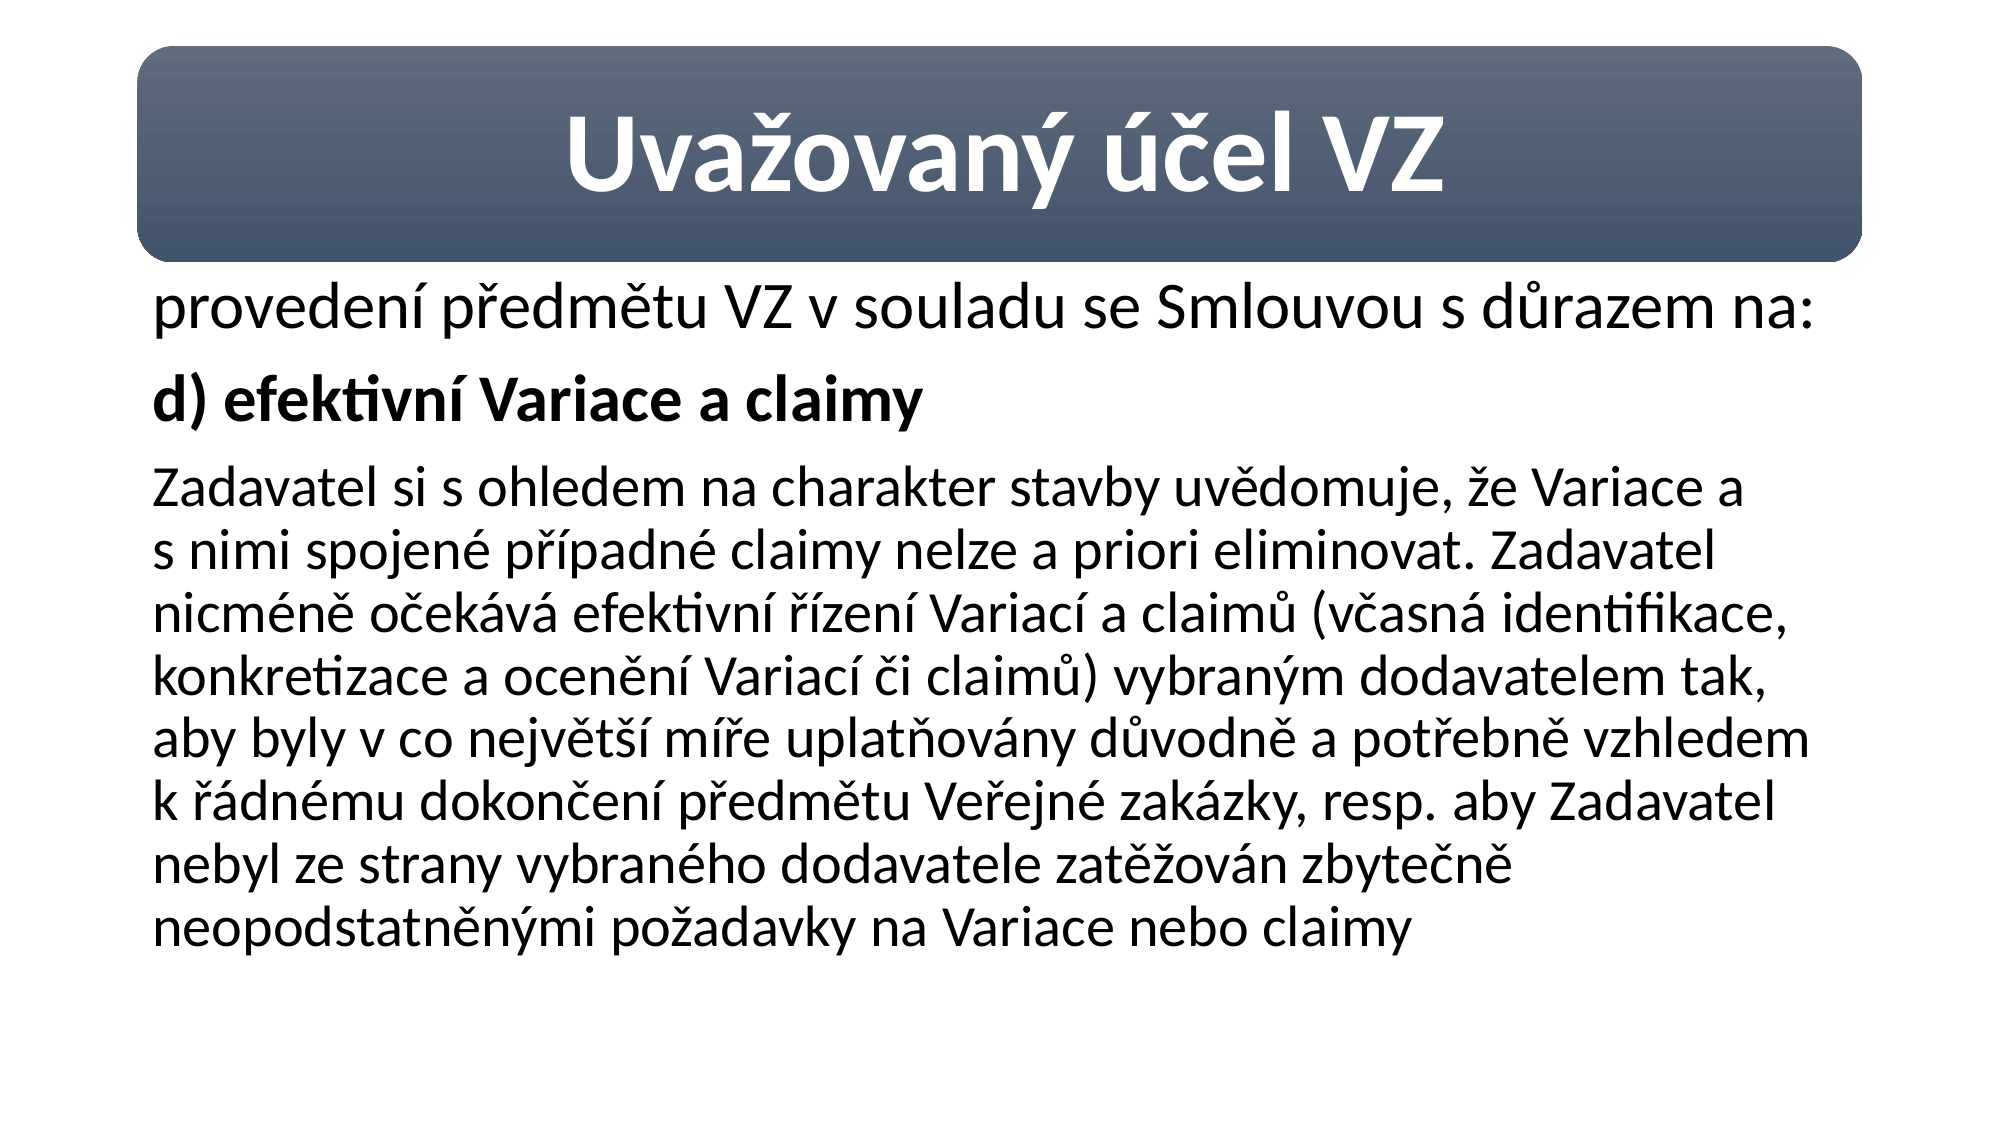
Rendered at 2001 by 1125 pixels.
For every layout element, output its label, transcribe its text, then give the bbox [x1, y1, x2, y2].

list provedení předmětu VZ v souladu se Smlouvou s důrazem na: d) efektivní Variace a claimy Zadavatel si s ohledem na charakter stavby uvědomuje, že Variace a s nimi spojené případné claimy nelze a priori eliminovat. Zadavatel nicméně očekává efektivní řízení Variací a claimů (včasná identifikace, konkretizace a ocenění Variací či claimů) vybraným dodavatelem tak, aby byly v co největší míře uplatňovány důvodně a potřebně vzhledem k řádnému dokončení předmětu Veřejné zakázky, resp. aby Zadavatel nebyl ze strany vybraného dodavatele zatěžován zbytečně neopodstatněnými požadavky na Variace nebo claimy [137, 263, 1863, 1080]
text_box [137, 45, 1863, 263]
